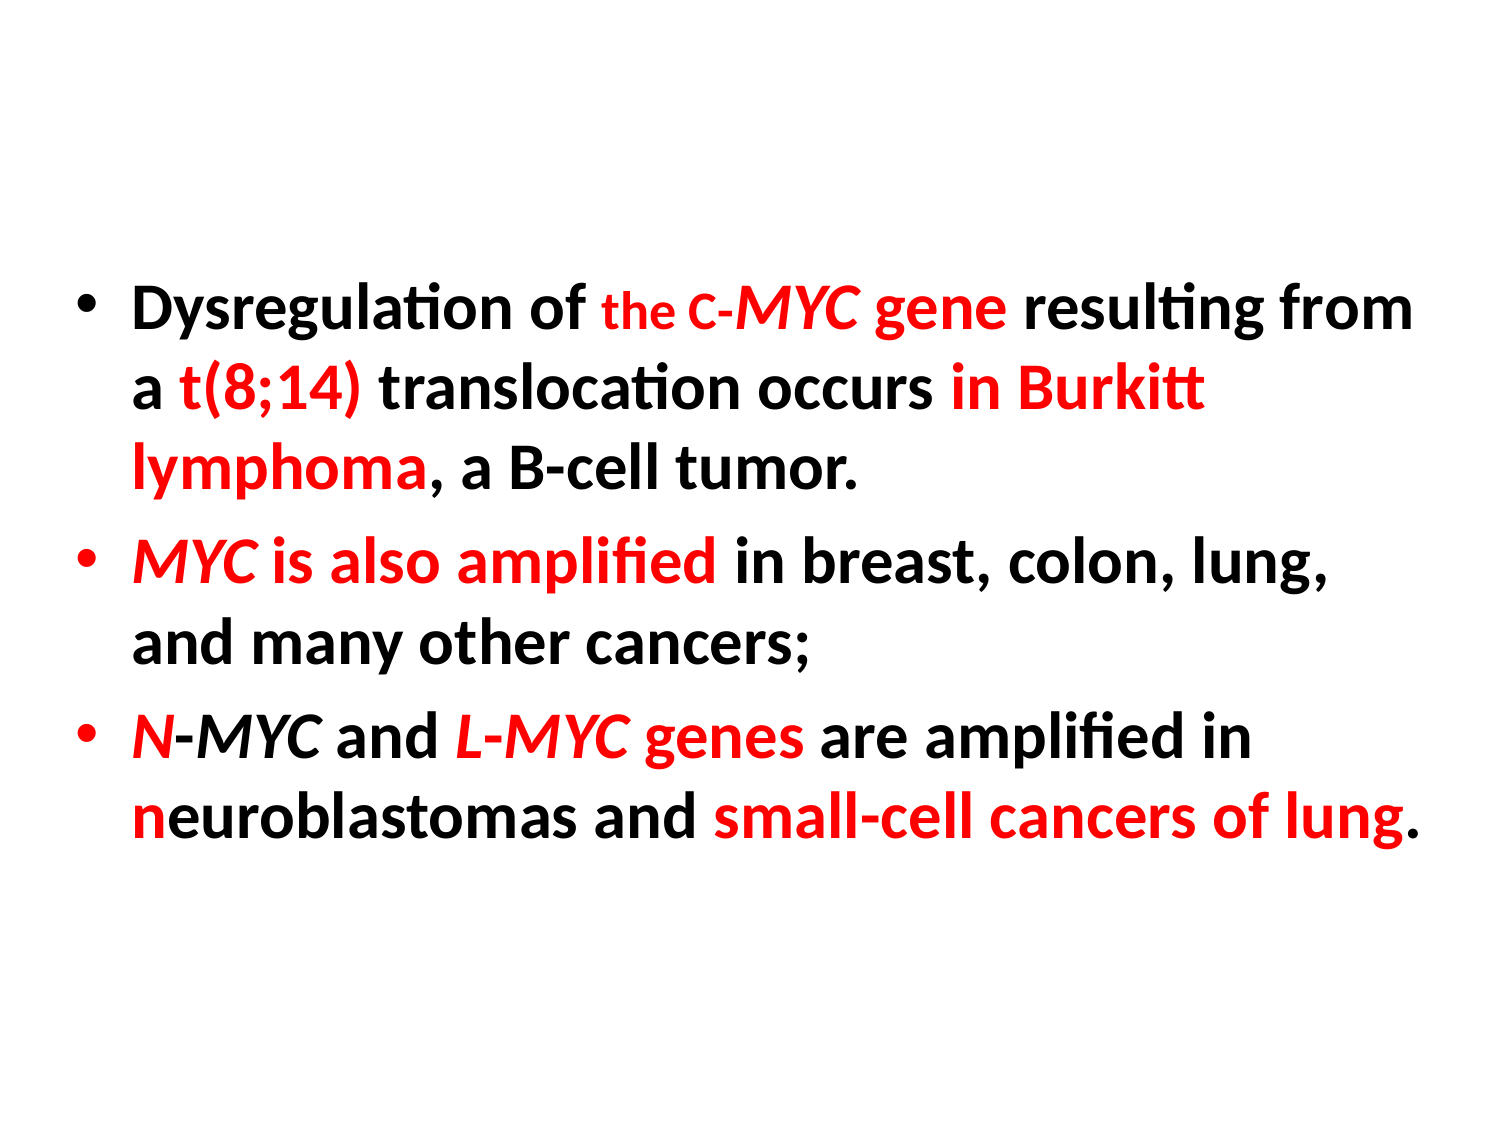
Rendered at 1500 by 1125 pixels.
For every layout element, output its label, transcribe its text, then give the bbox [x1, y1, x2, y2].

list Dysregulation of the C-MYC gene resulting from a t(8;14) translocation occurs in Burkitt lymphoma, a B-cell tumor. MYC is also amplified in breast, colon, lung, and many other cancers; N-MYC and L-MYC genes are amplified in neuroblastomas and small-cell cancers of lung. [75, 262, 1425, 1005]
